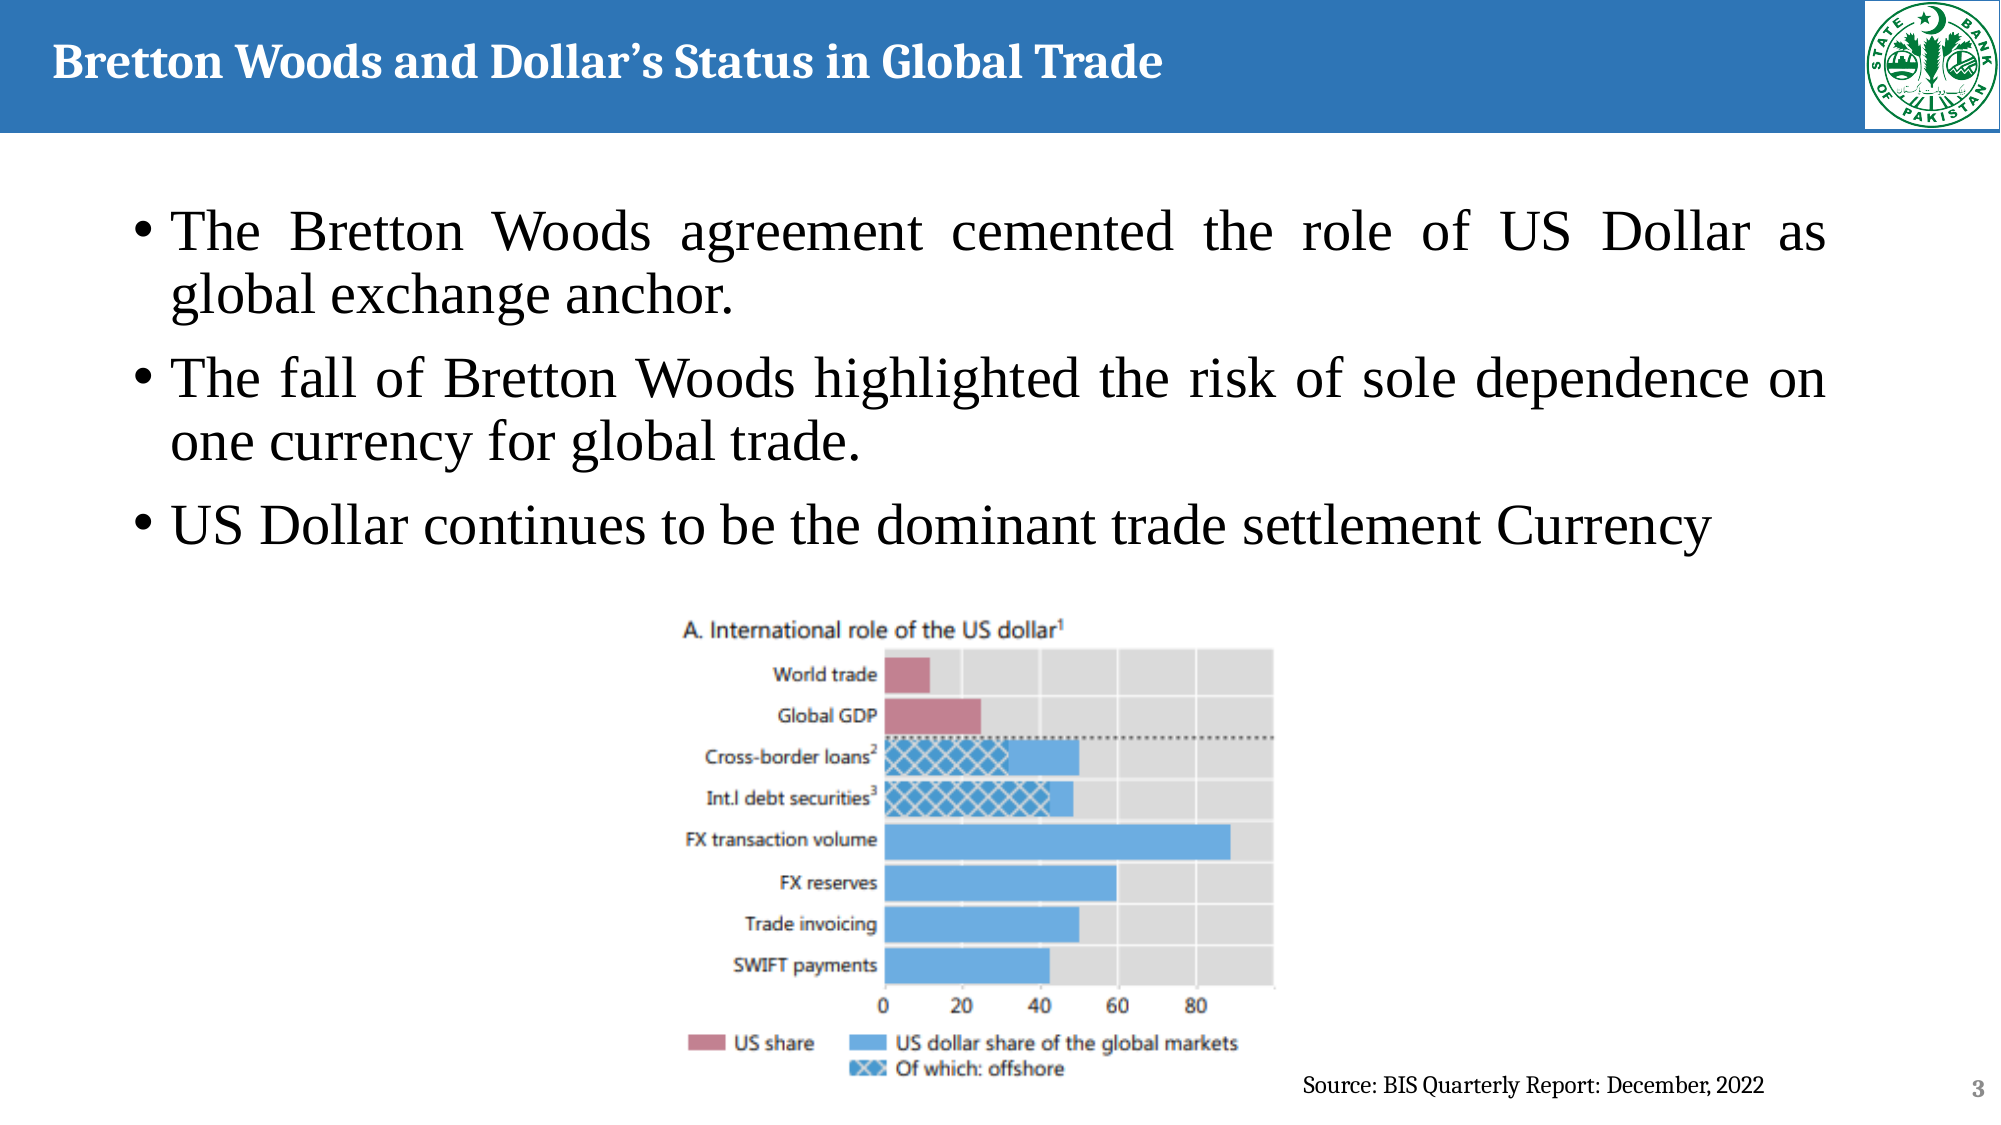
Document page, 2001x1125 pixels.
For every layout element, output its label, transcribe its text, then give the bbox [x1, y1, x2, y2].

picture [673, 609, 1288, 1088]
picture [1865, 1, 1999, 129]
text_box Bretton Woods and Dollar’s Status in Global Trade [37, 21, 1875, 97]
slide_number 3 [1550, 1058, 2000, 1118]
text_box Source: BIS Quarterly Report: December, 2022 [1288, 1061, 1781, 1107]
list The Bretton Woods agreement cemented the role of US Dollar as global exchange anchor. The fall of Bretton Woods highlighted the risk of sole dependence on one currency for global trade. US Dollar continues to be the dominant trade settlement Currency [118, 192, 1844, 907]
